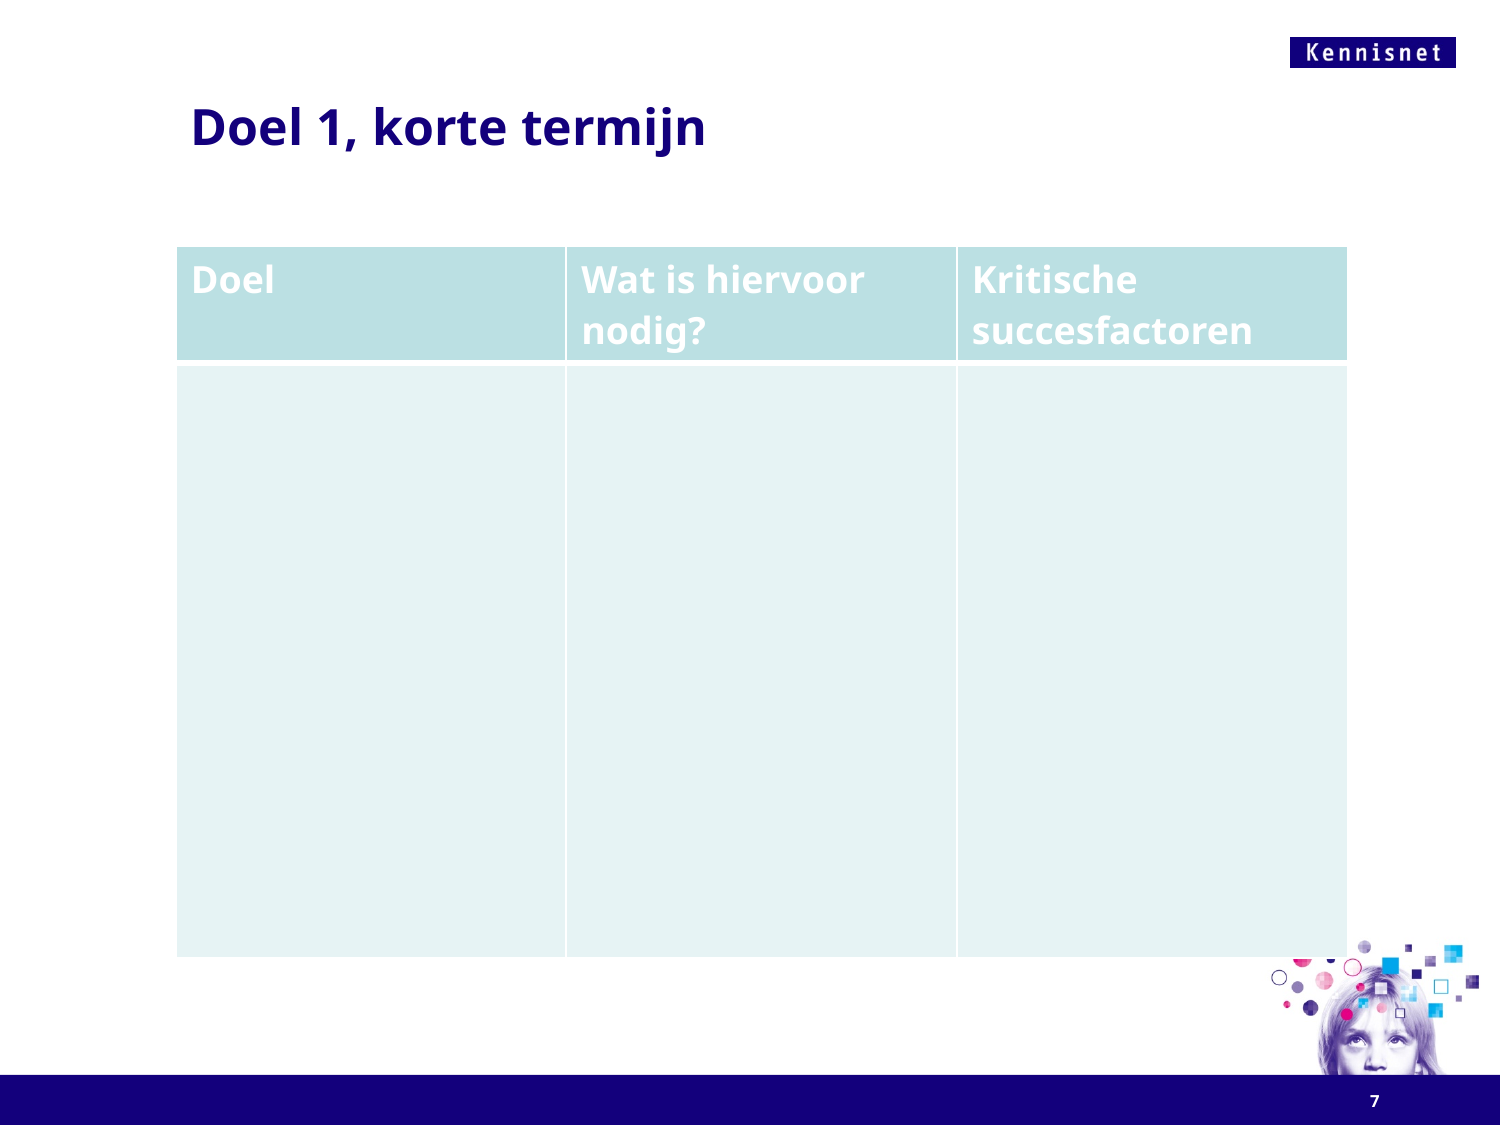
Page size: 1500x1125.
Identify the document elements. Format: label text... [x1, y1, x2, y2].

title Doel 1, korte termijn [190, 88, 1391, 277]
table_cell [958, 366, 1347, 957]
table_header Doel [177, 247, 565, 360]
table_cell [567, 366, 956, 957]
table_cell [177, 366, 565, 957]
table_header Kritische succesfactoren [958, 247, 1347, 360]
picture [1290, 37, 1456, 68]
table_header Wat is hiervoor nodig? [567, 247, 956, 360]
slide_number 6 [1299, 1090, 1451, 1125]
picture [1250, 926, 1500, 1074]
